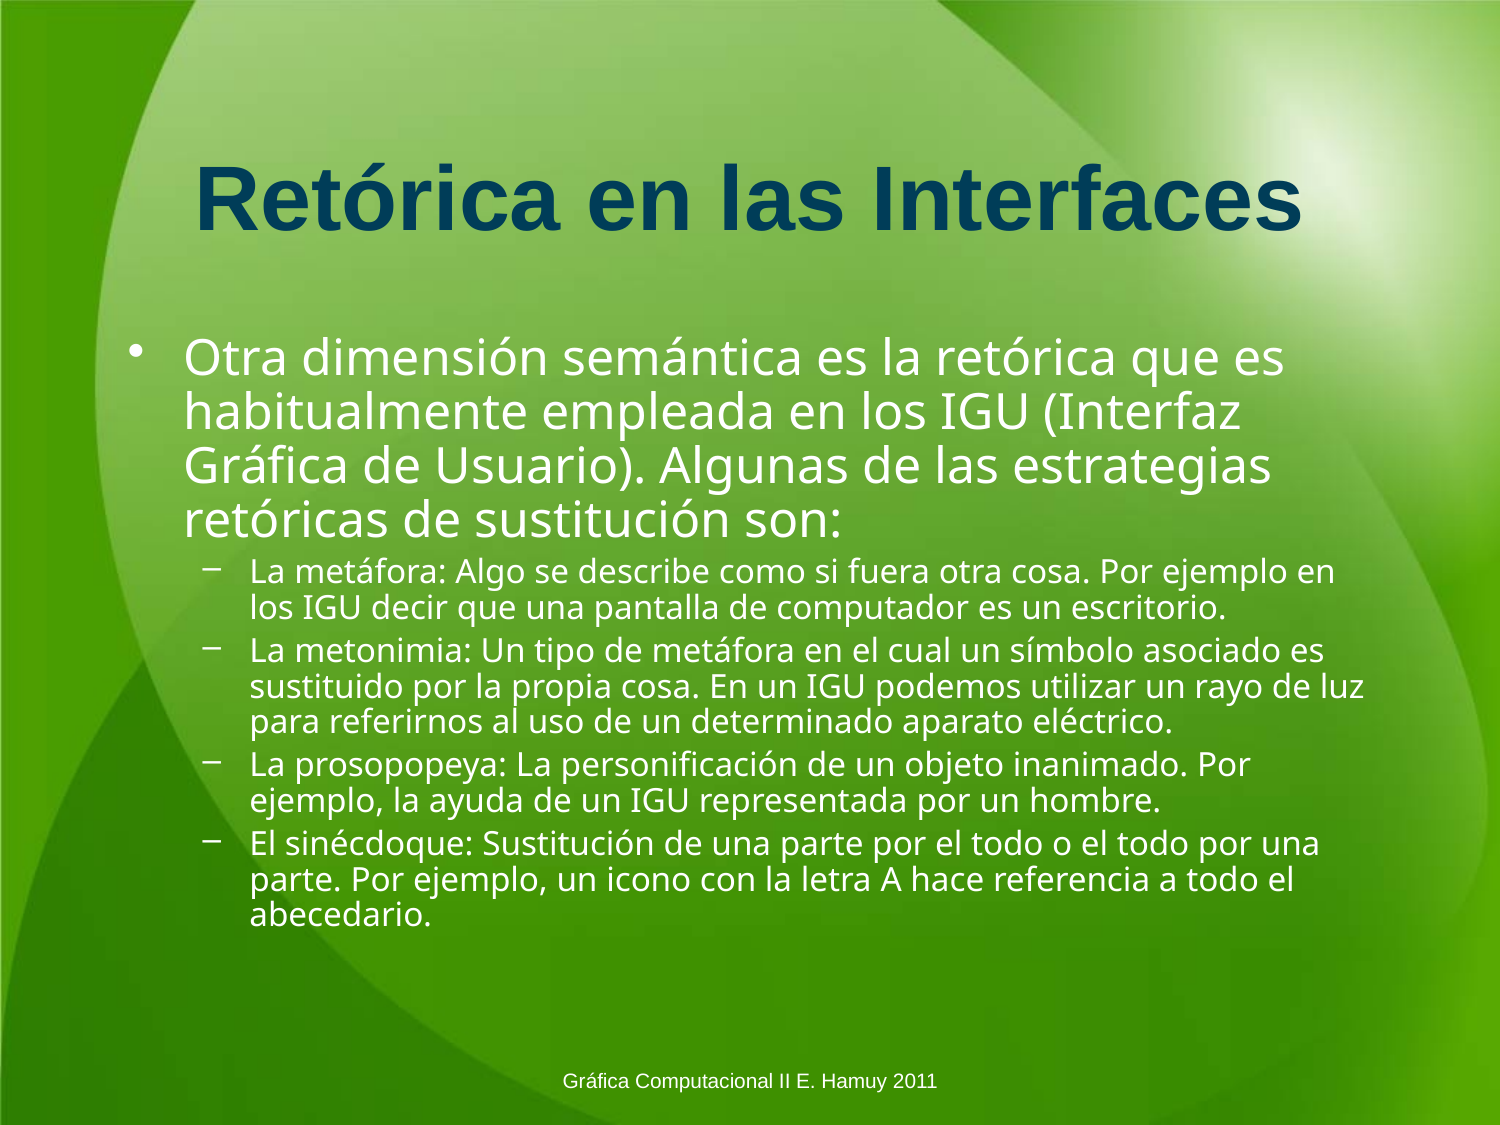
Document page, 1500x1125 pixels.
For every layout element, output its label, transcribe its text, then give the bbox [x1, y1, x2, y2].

picture [0, 0, 1500, 1125]
footer Gráfica Computacional II E. Hamuy 2011 [512, 1024, 988, 1101]
list Otra dimensión semántica es la retórica que es habitualmente empleada en los IGU (Interfaz Gráfica de Usuario). Algunas de las estrategias retóricas de sustitución son: La metáfora: Algo se describe como si fuera otra cosa. Por ejemplo en los IGU decir que una pantalla de computador es un escritorio. La metonimia: Un tipo de metáfora en el cual un símbolo asociado es sustituido por la propia cosa. En un IGU podemos utilizar un rayo de luz para referirnos al uso de un determinado aparato eléctrico. La prosopopeya: La personificación de un objeto inanimado. Por ejemplo, la ayuda de un IGU representada por un hombre. El sinécdoque: Sustitución de una parte por el todo o el todo por una parte. Por ejemplo, un icono con la letra A hace referencia a todo el abecedario. [112, 324, 1388, 1001]
title Retórica en las Interfaces [112, 99, 1388, 288]
